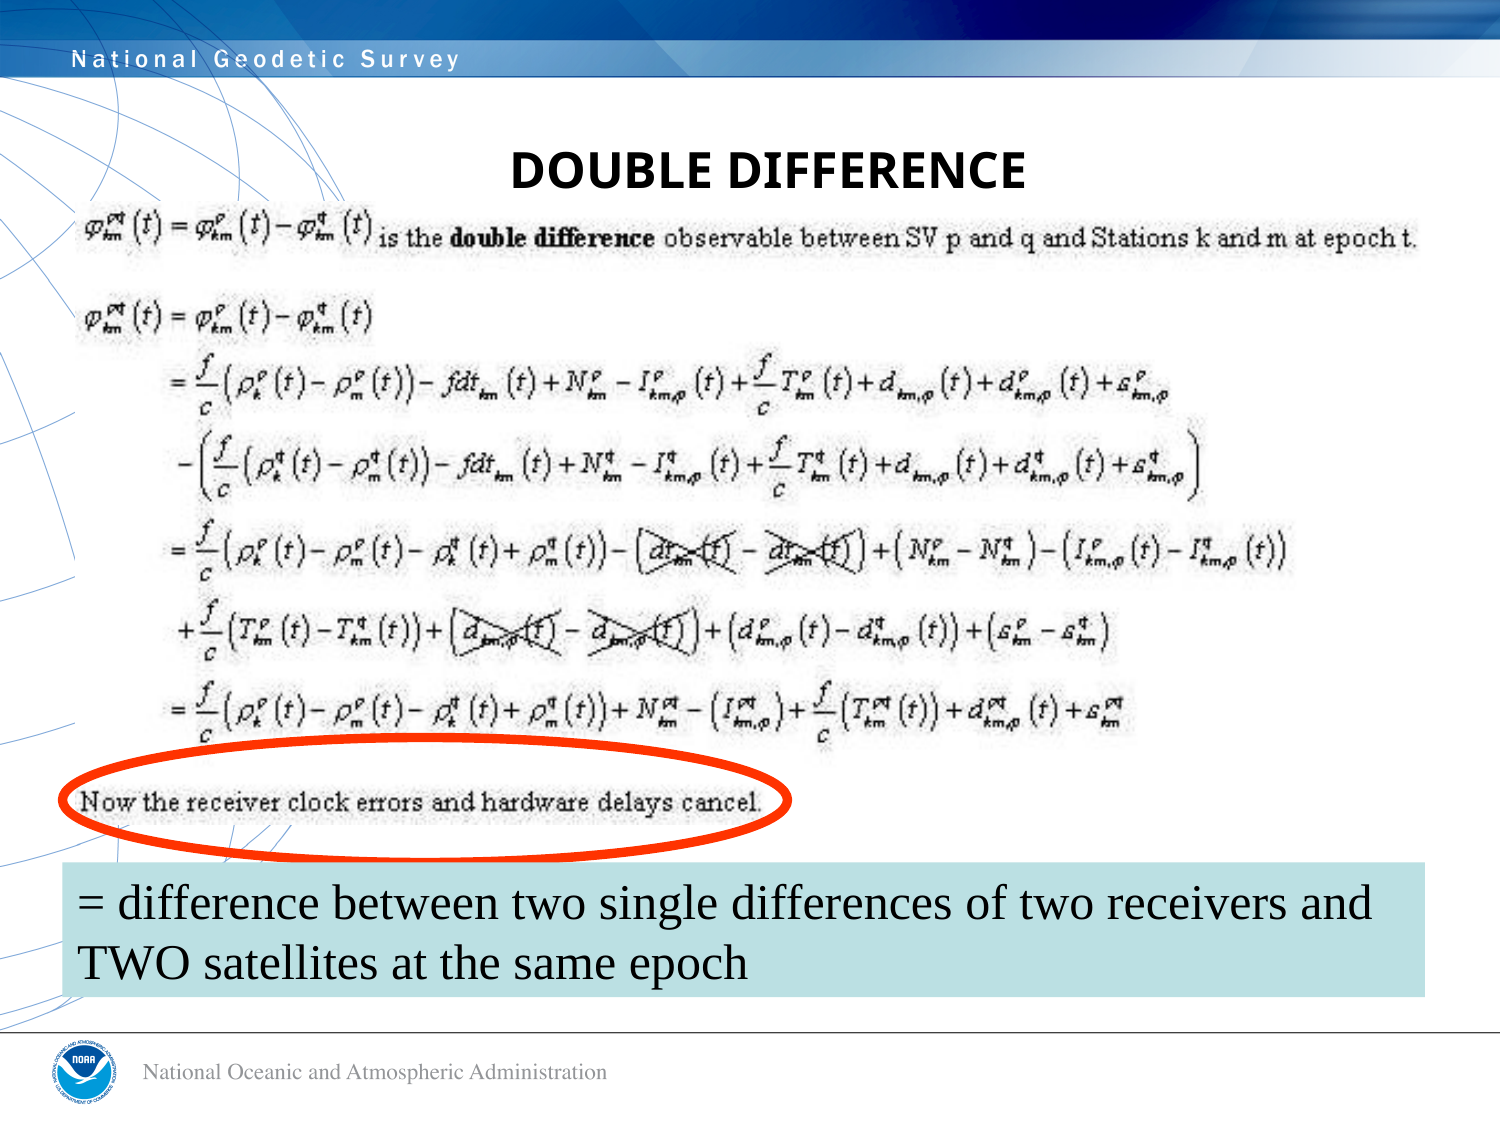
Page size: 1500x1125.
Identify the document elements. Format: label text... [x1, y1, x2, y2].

text_box [124, 835, 726, 862]
title DOUBLE DIFFERENCE [75, 75, 1463, 263]
text_box = difference between two single differences of two receivers and TWO satellites at the same epoch [62, 862, 1425, 998]
text_box [62, 788, 69, 812]
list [74, 201, 1426, 826]
picture [0, 0, 1500, 1125]
